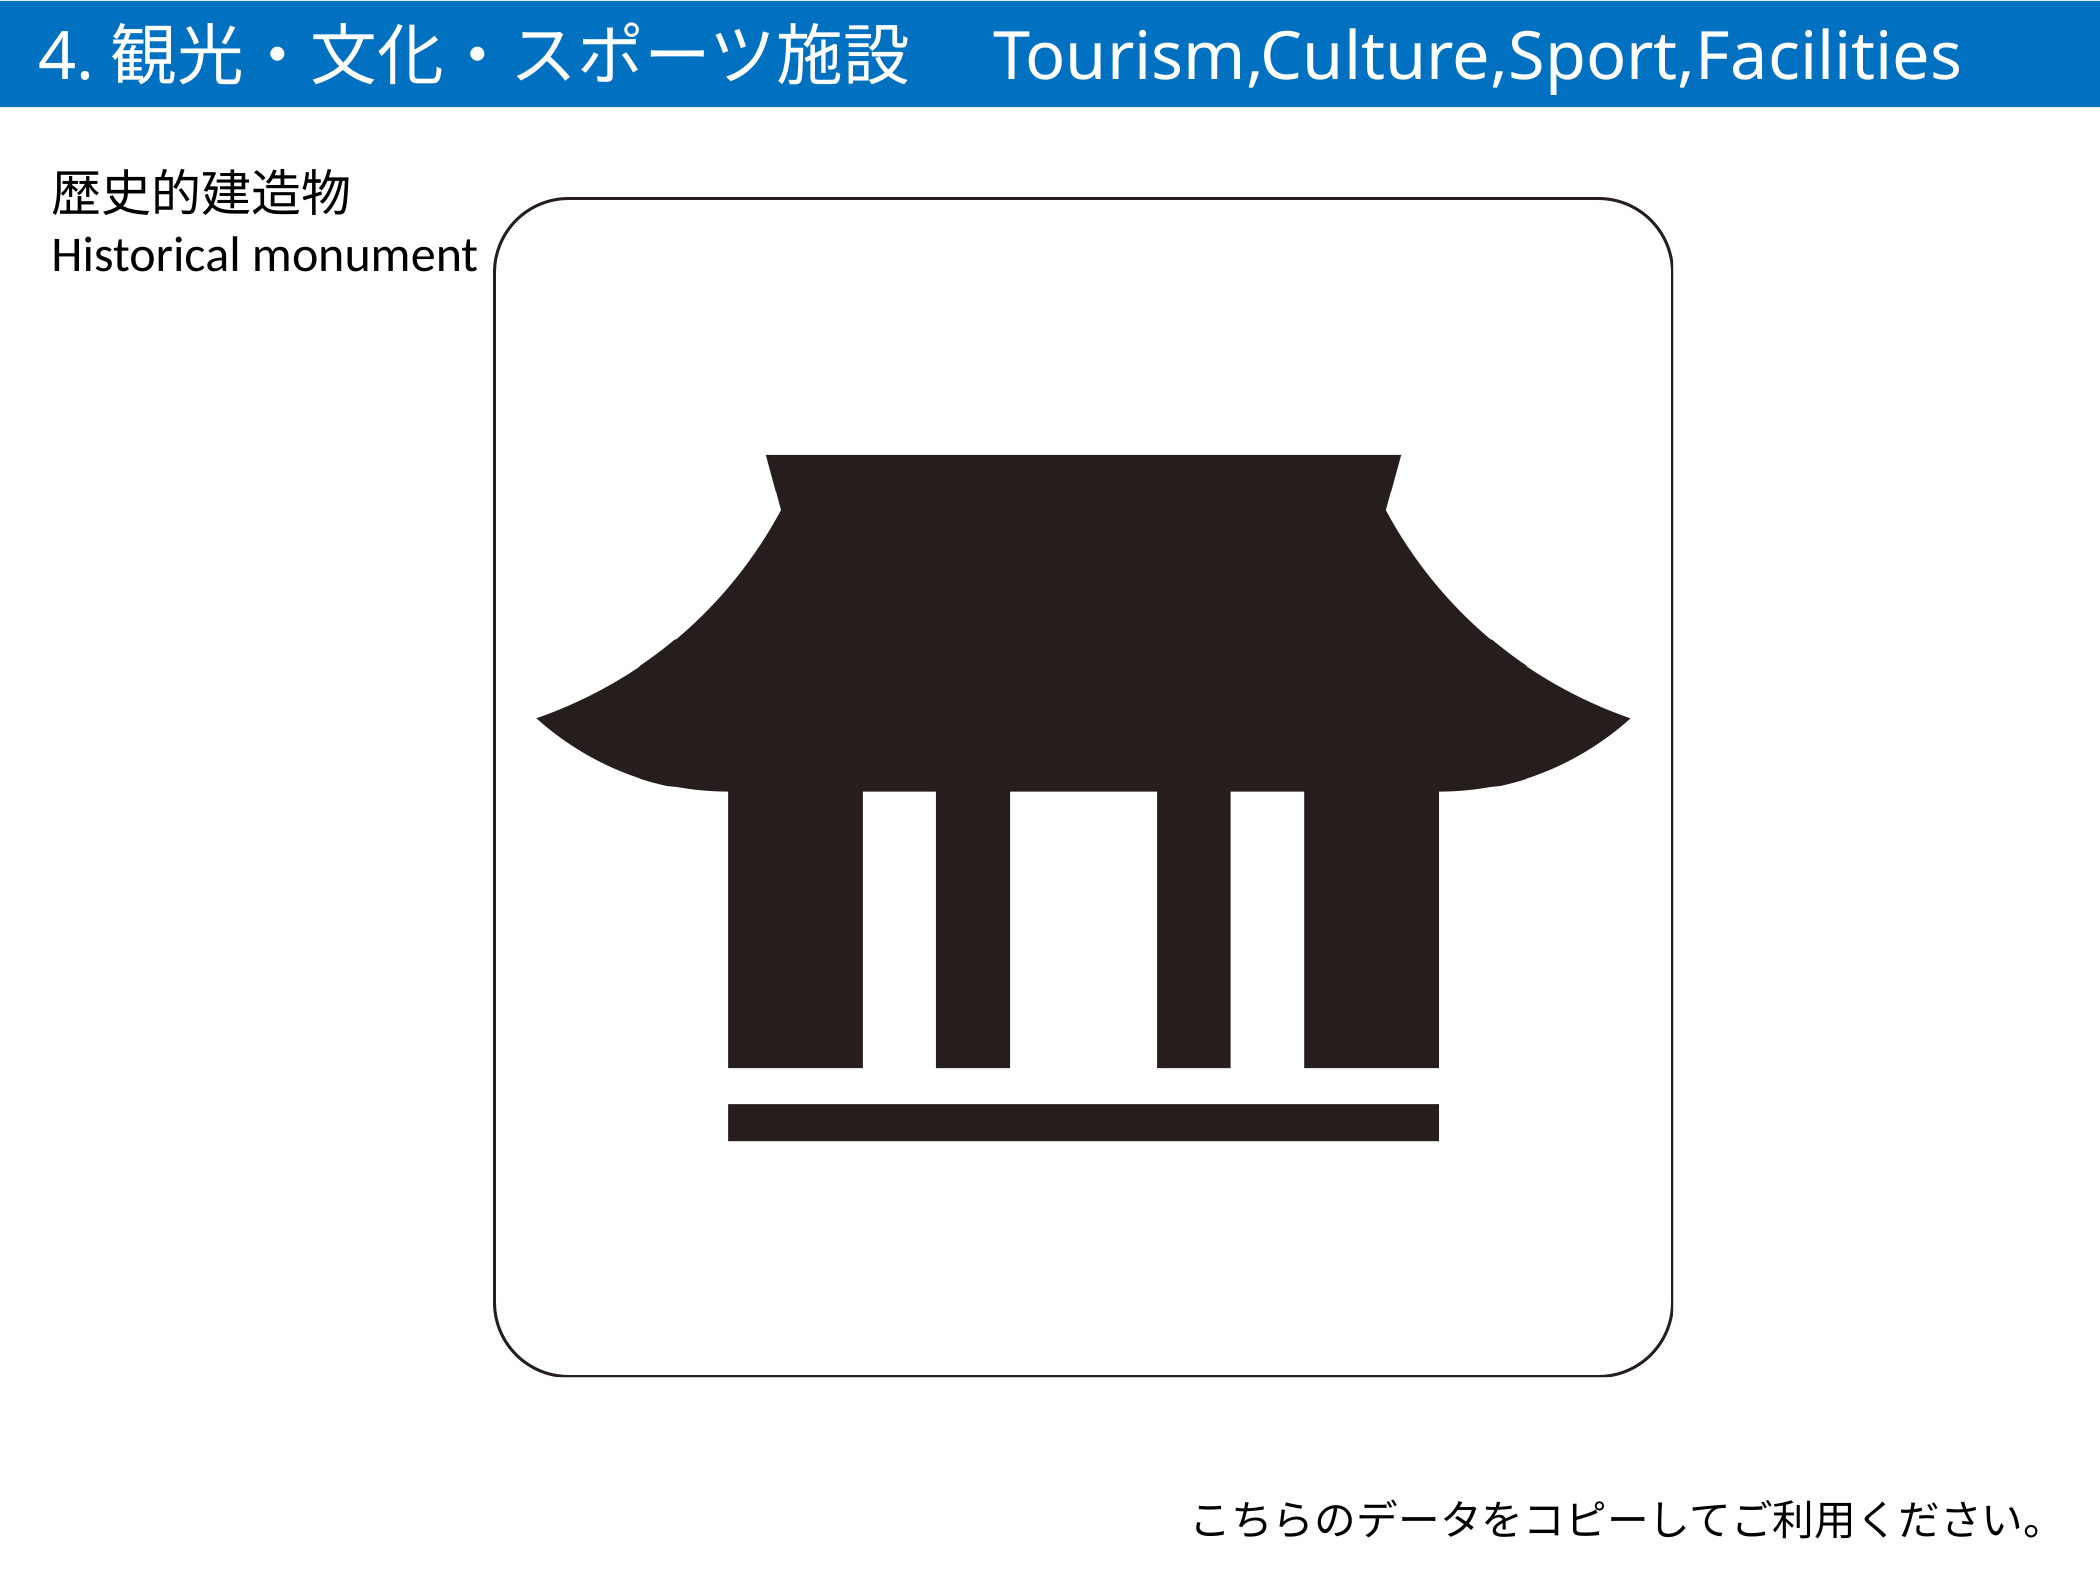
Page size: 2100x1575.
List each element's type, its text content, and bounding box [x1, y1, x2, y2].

text_box 4.観光・文化・スポーツ施設 Tourism,Culture,Sport,Facilities [23, 5, 1979, 101]
picture [492, 196, 1674, 1378]
text_box こちらのデータをコピーしてご利用ください。 [1174, 1486, 2081, 1552]
text_box 歴史的建造物 Historical monument [36, 153, 494, 289]
text_box [0, 0, 2100, 108]
